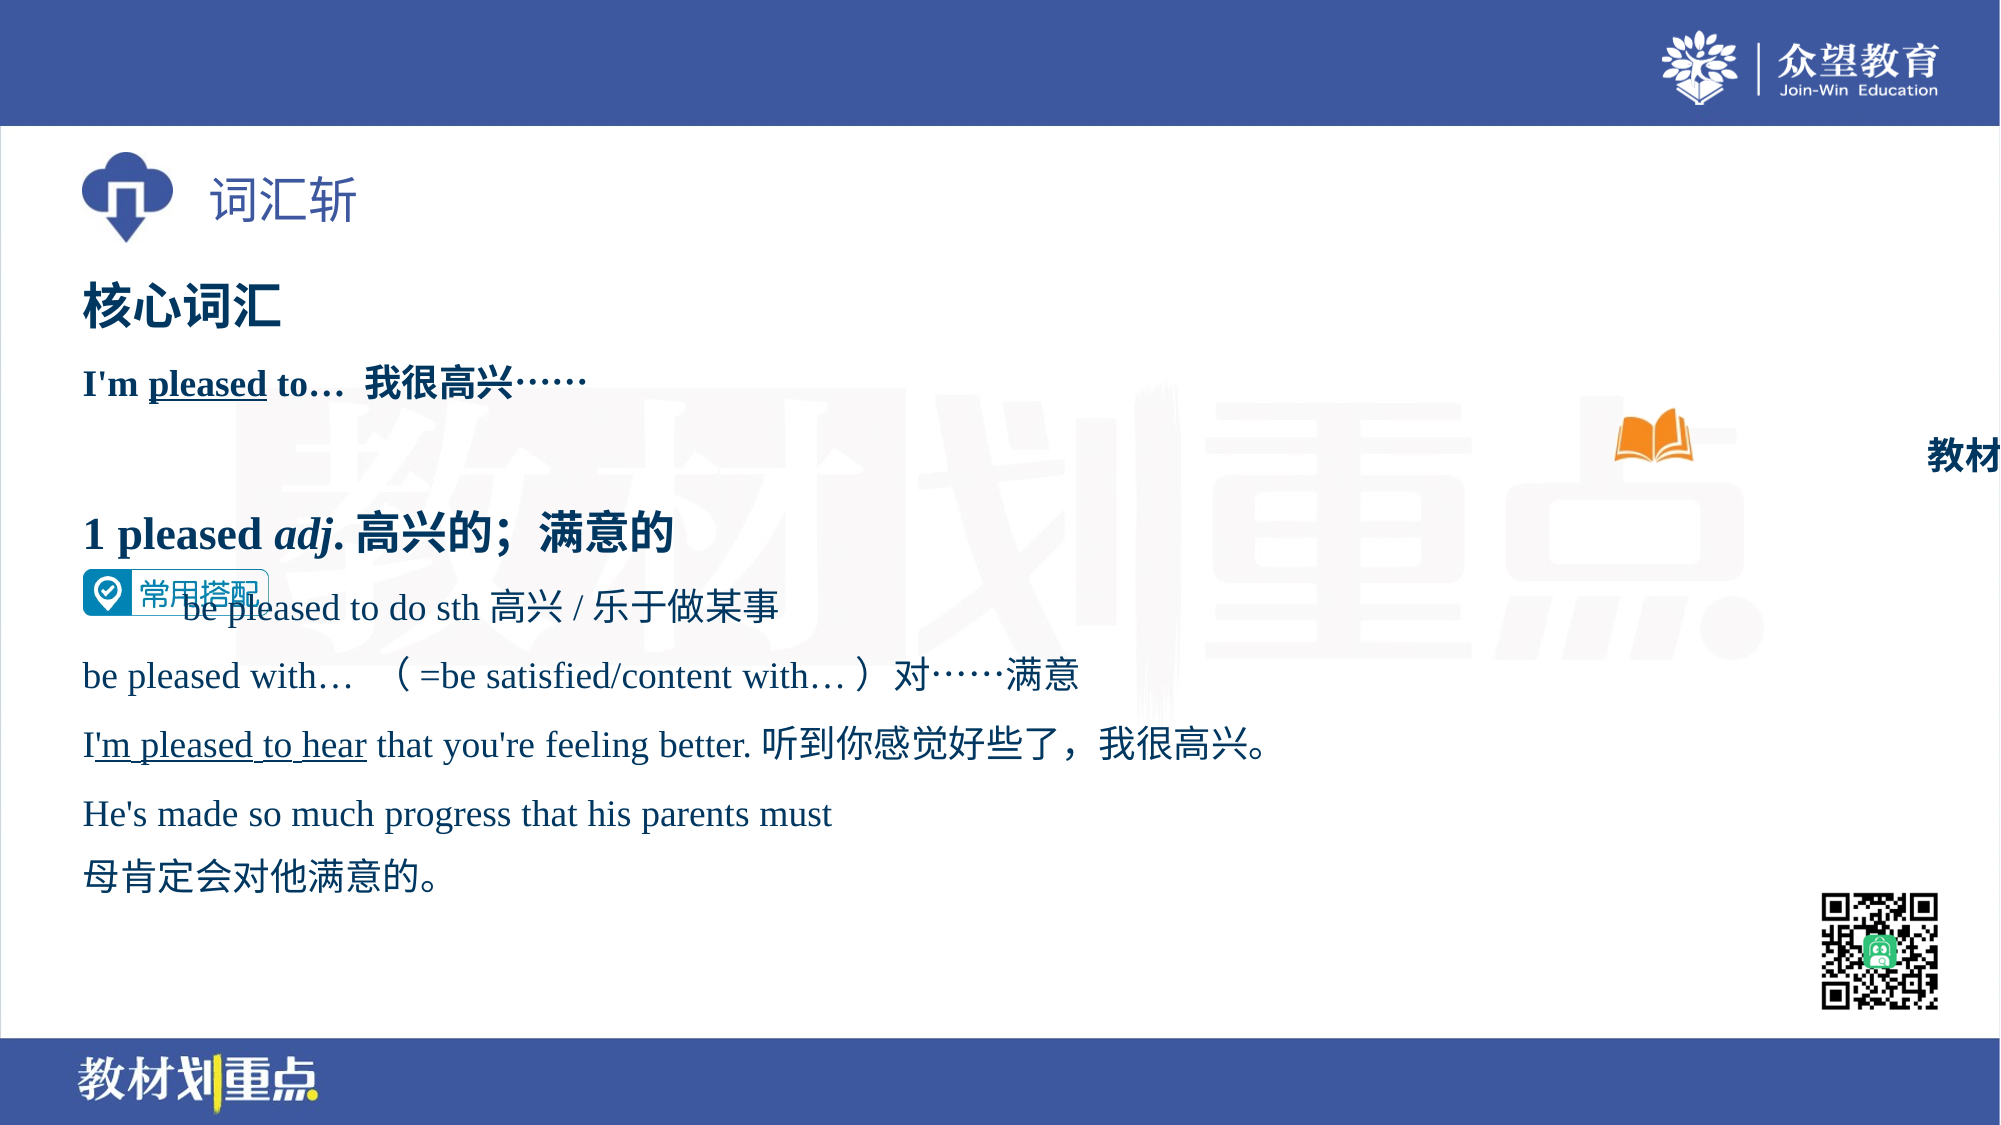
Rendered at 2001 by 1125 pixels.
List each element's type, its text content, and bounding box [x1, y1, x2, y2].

picture [0, 0, 2000, 1125]
text_box I'm pleased to… 我很高兴…… 教材P7 [82, 335, 1817, 469]
text_box be pleased to do sth高兴/乐于做某事 be pleased with… （=be satisfied/content with…）对……满意 I'm pleased to hear that you're feeling better.听到你感觉好些了，我很高兴。 He's made so much progress that his parents must . .be pleased with him.他取得了那么大的进步，他的父 母肯定会对他满意的。 [82, 558, 1817, 892]
text_box 核心词汇 [82, 247, 1817, 335]
text_box 1 pleased adj.高兴的；满意的 [82, 477, 1817, 558]
